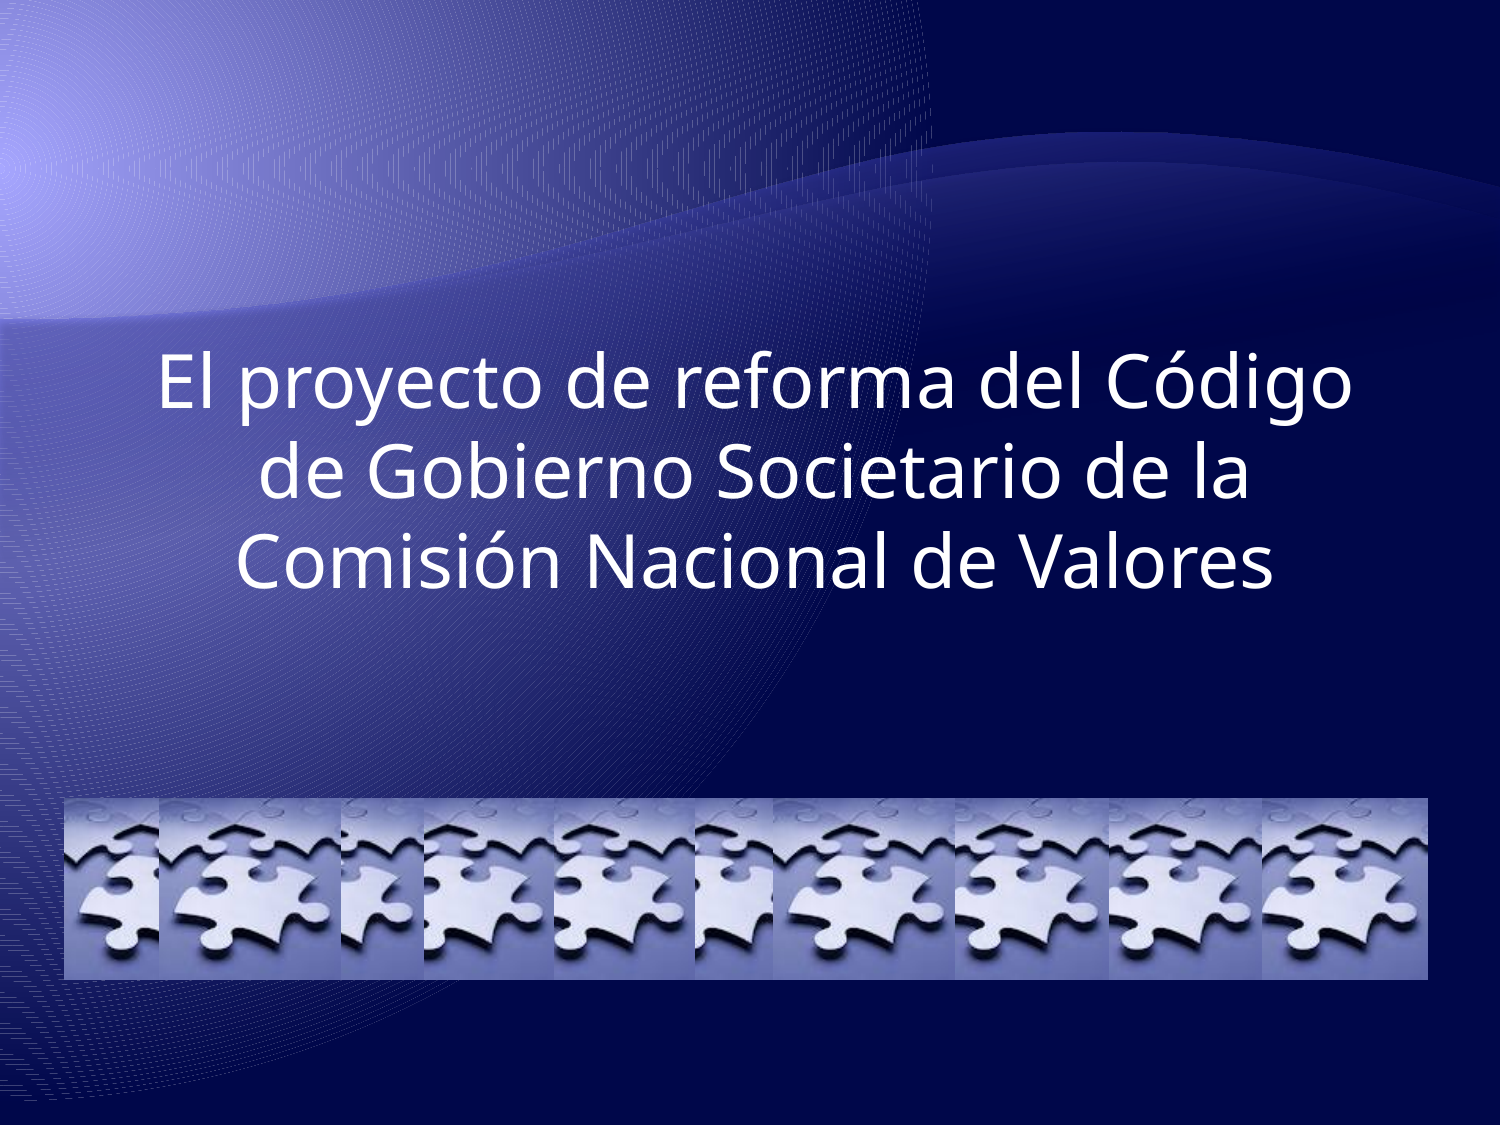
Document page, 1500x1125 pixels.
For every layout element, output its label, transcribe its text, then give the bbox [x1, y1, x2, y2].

picture [64, 798, 1428, 981]
text_box El proyecto de reforma del Código de Gobierno Societario de la Comisión Nacional de Valores [112, 326, 1400, 611]
